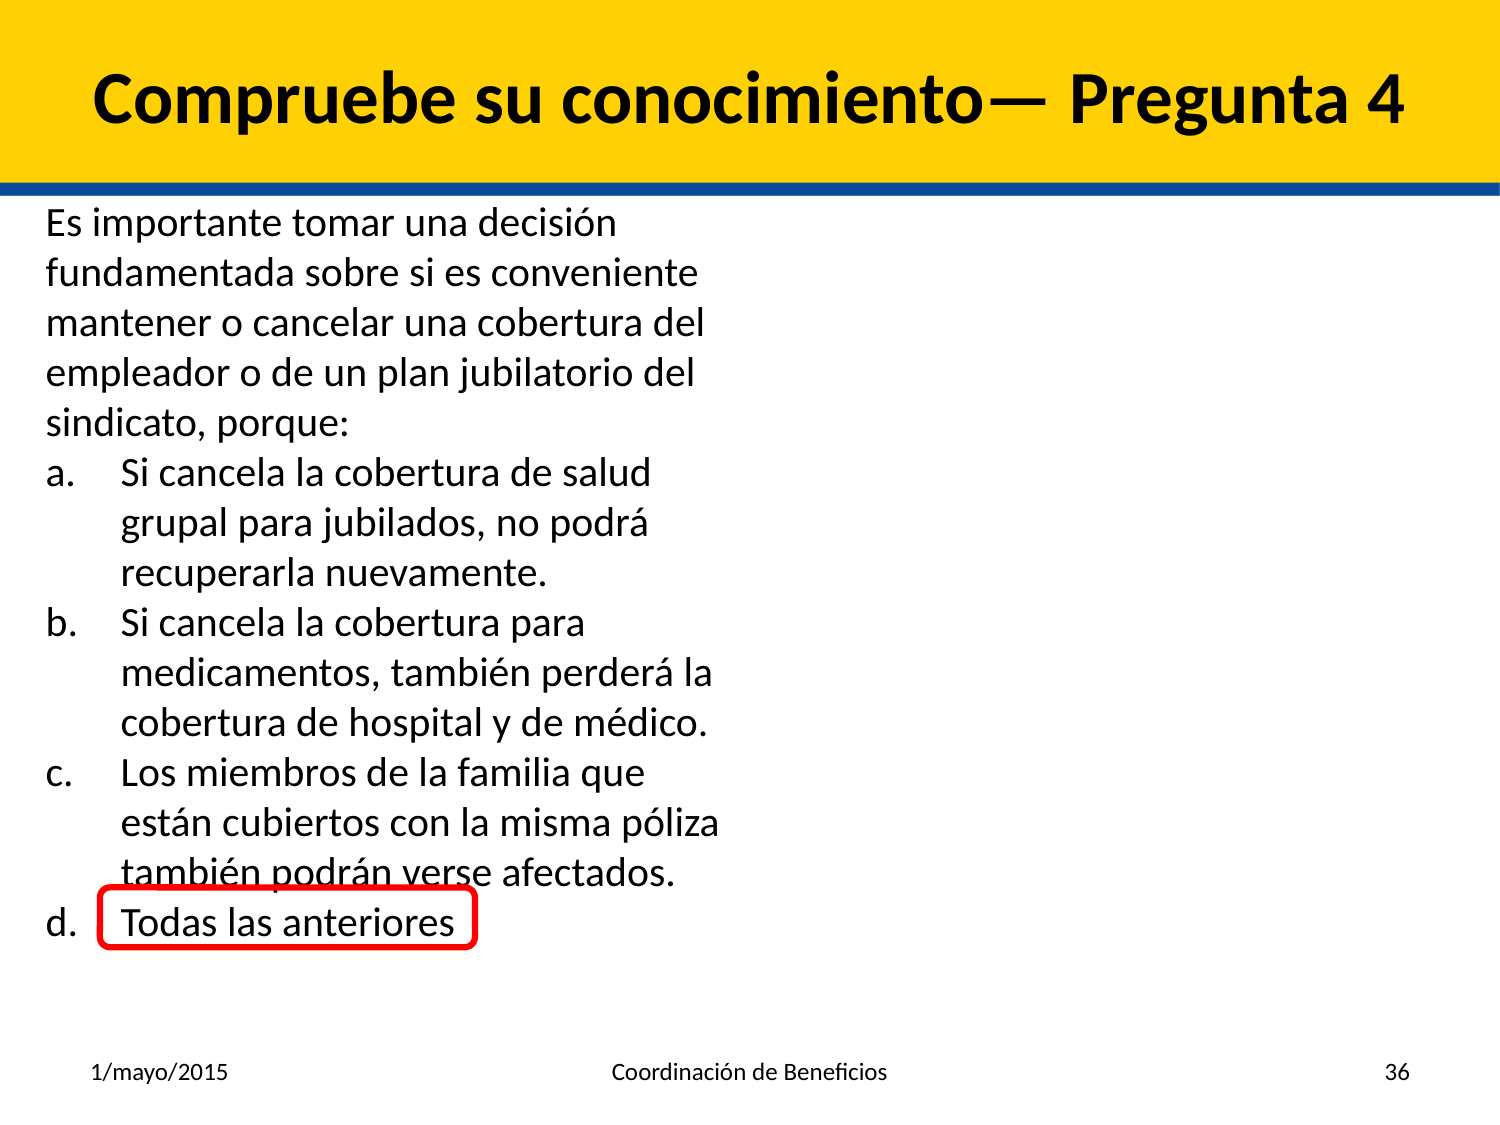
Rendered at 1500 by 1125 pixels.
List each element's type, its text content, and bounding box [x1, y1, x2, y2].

title Compruebe su conocimiento— Pregunta 4 [0, 0, 1500, 188]
text_box [97, 885, 478, 950]
text_box Es importante tomar una decisión fundamentada sobre si es conveniente mantener o cancelar una cobertura del empleador o de un plan jubilatorio del sindicato, porque: Si cancela la cobertura de salud grupal para jubilados, no podrá recuperarla nuevamente. Si cancela la cobertura para medicamentos, también perderá la cobertura de hospital y de médico. Los miembros de la familia que están cubiertos con la misma póliza también podrán verse afectados. Todas las anteriores [30, 187, 756, 1011]
footer Coordinación de Beneficios [425, 1040, 1074, 1100]
slide_number 36 [1074, 1040, 1425, 1100]
slide_number 1/mayo/2015 [75, 1040, 425, 1100]
